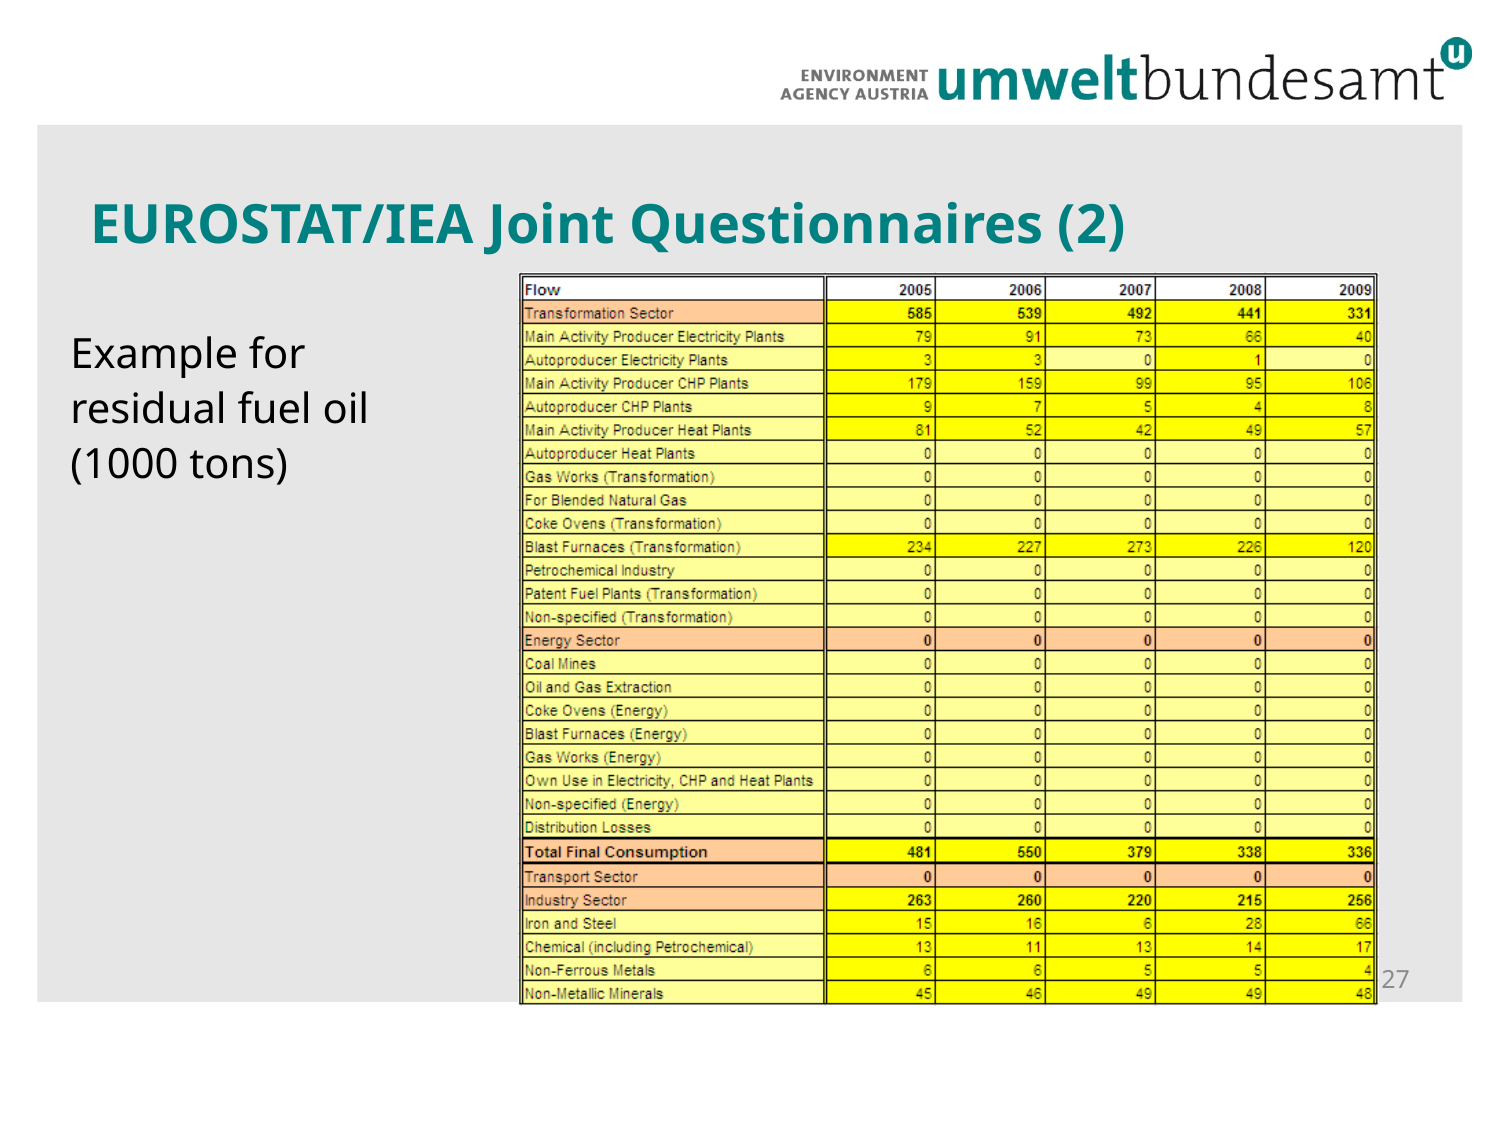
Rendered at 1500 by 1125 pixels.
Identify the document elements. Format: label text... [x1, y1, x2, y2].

list Example for residual fuel oil (1000 tons) [55, 314, 476, 917]
slide_number 27 [1382, 960, 1425, 1002]
picture [518, 271, 1379, 1006]
picture [780, 37, 1472, 100]
title EUROSTAT/IEA Joint Questionnaires (2) [75, 171, 1425, 273]
